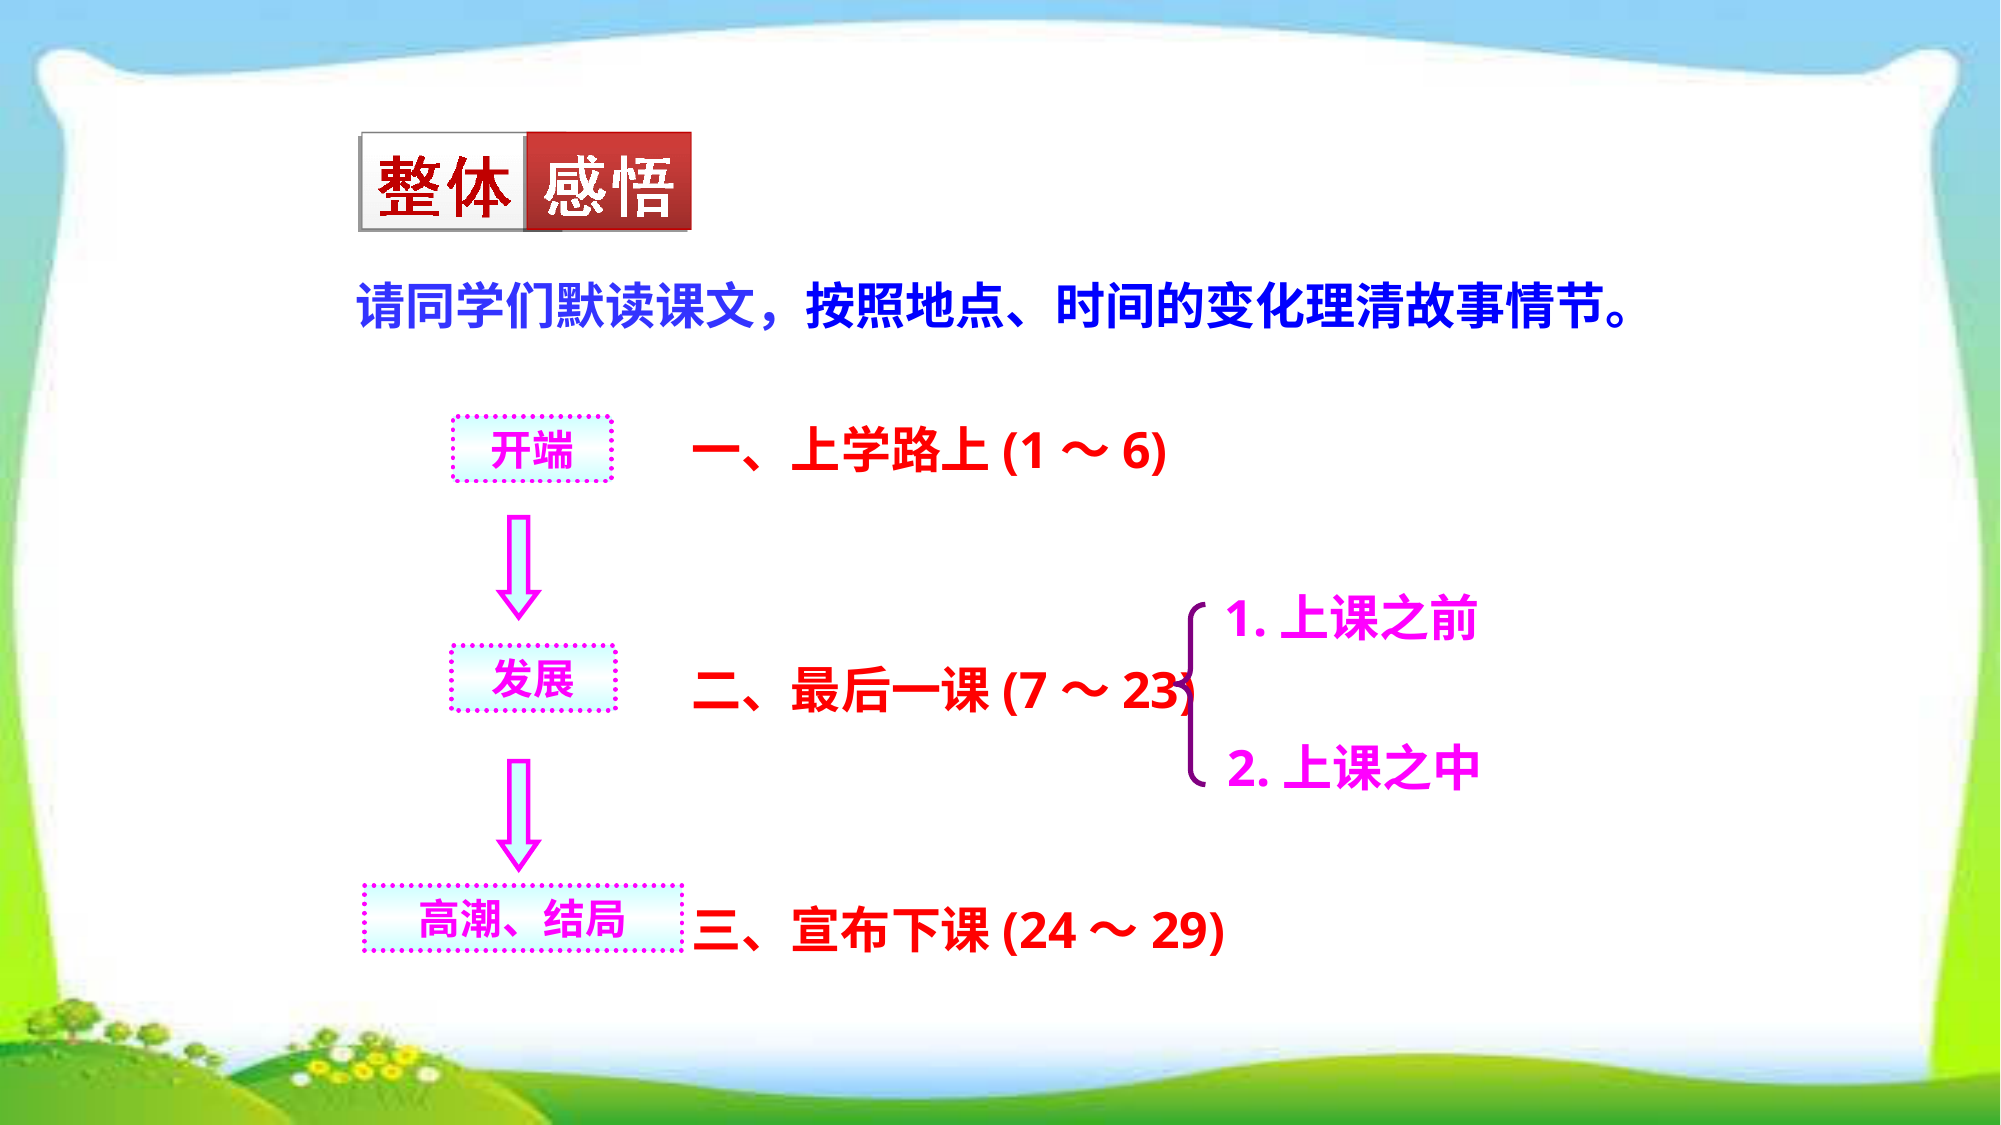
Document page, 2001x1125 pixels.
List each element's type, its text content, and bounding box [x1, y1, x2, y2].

text_box [1175, 604, 1206, 785]
text_box 请同学们默读课文，按照地点、时间的变化理清故事情节。 [340, 266, 1700, 342]
text_box 发展 [451, 645, 616, 711]
text_box [500, 517, 538, 618]
text_box 开端 [452, 416, 612, 482]
picture [0, 0, 2001, 1125]
text_box 一、上学路上(1～6) 二、最后一课(7～23) 三、宣布下课(24～29) [676, 351, 1302, 966]
text_box 2.上课之中 [1212, 728, 1633, 804]
text_box 高潮、结局 [364, 885, 682, 951]
text_box 1.上课之前 [1209, 578, 1689, 654]
text_box [500, 761, 538, 869]
